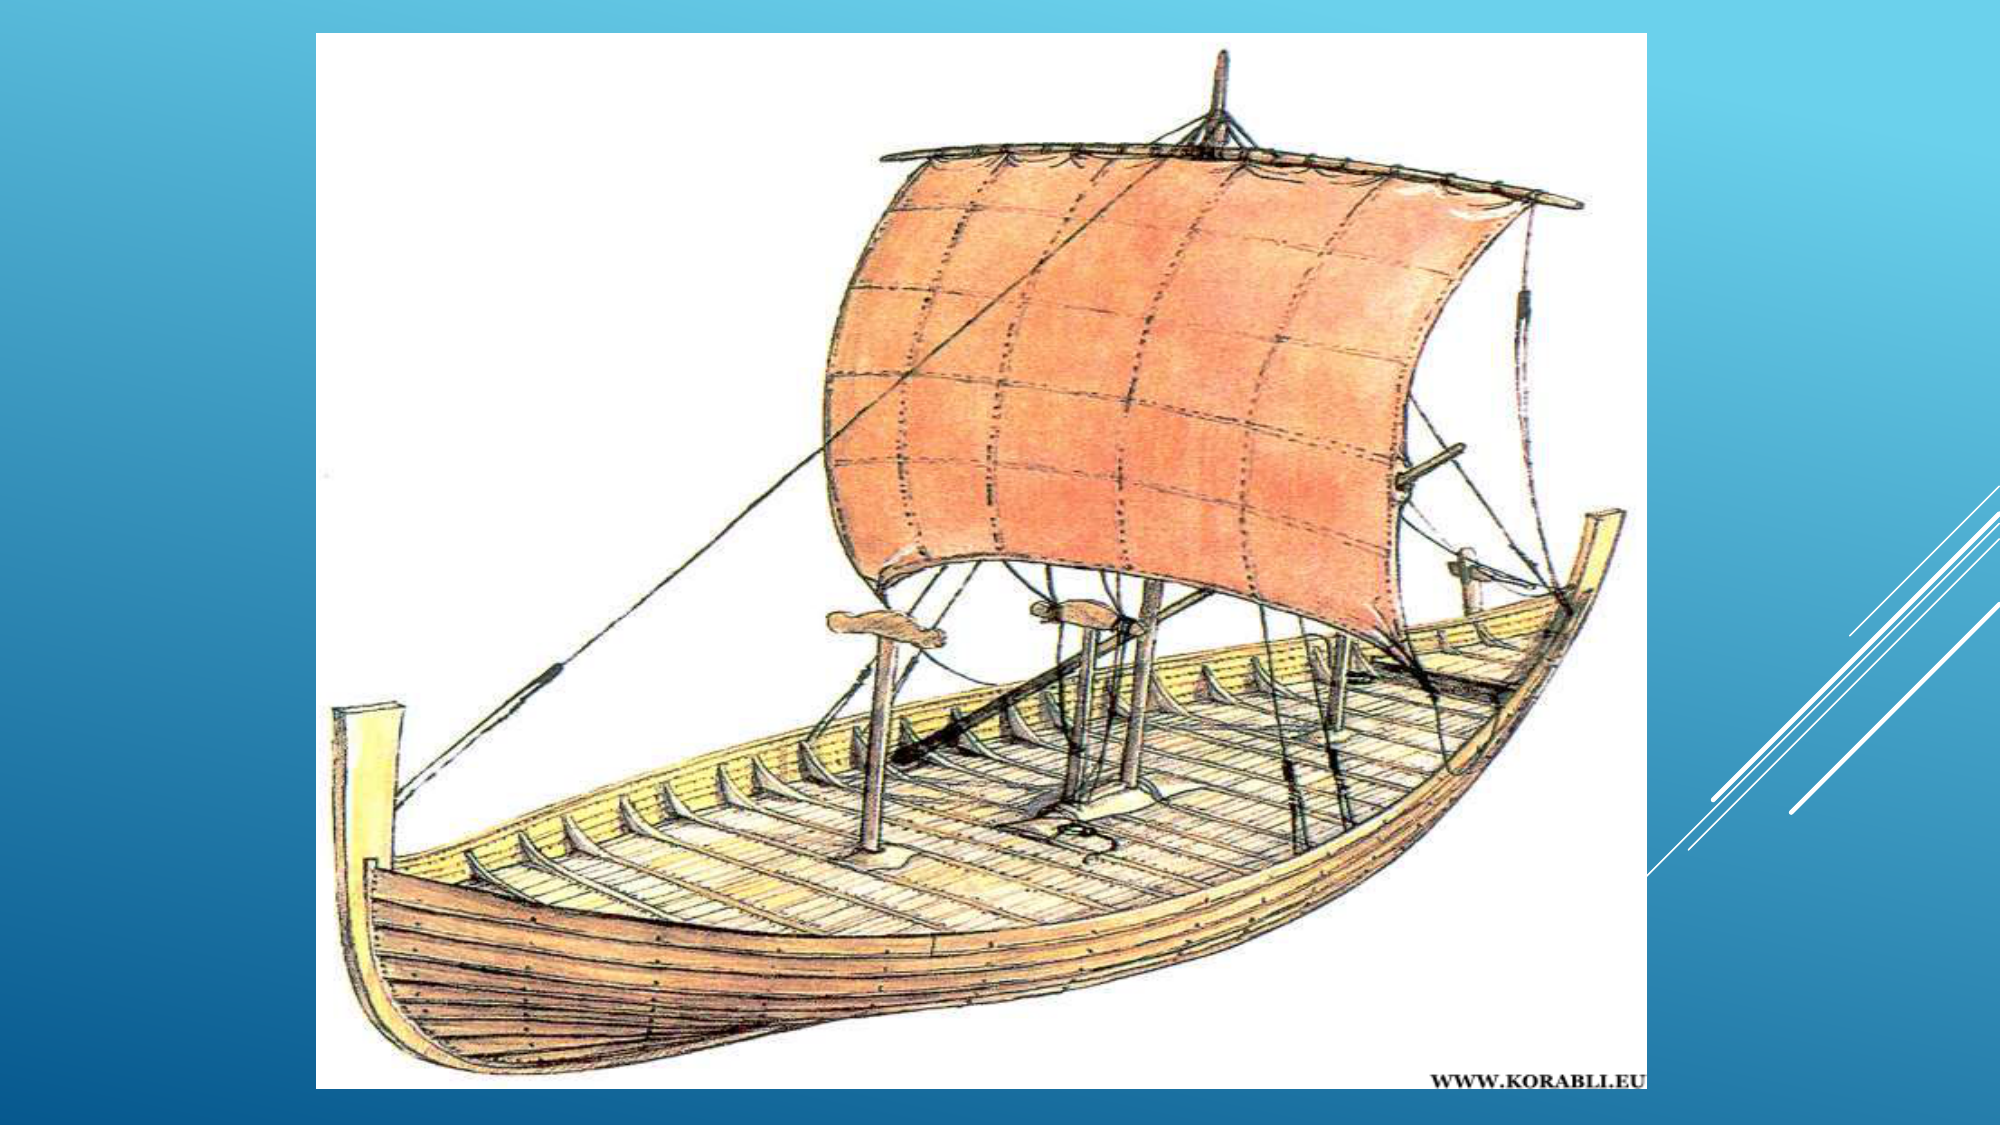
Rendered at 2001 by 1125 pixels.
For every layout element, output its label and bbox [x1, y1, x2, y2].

picture [316, 33, 1648, 1089]
